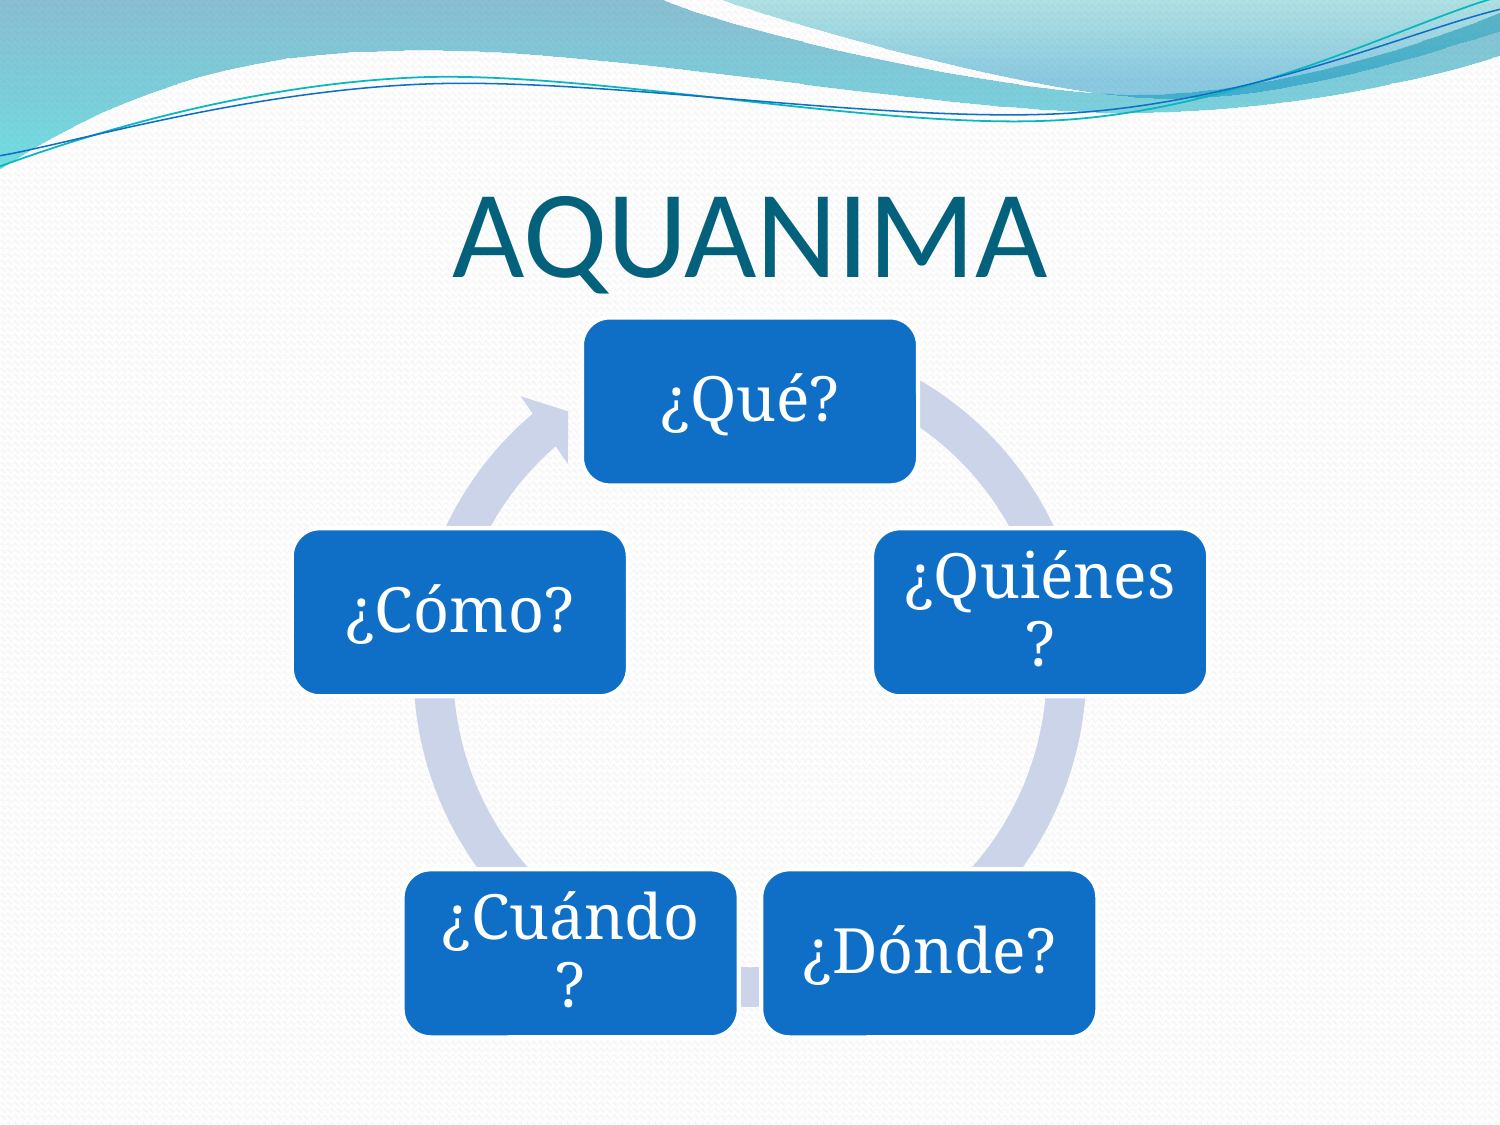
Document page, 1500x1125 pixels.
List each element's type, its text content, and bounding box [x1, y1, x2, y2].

title AQUANIMA [75, 115, 1425, 303]
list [74, 317, 1426, 1038]
